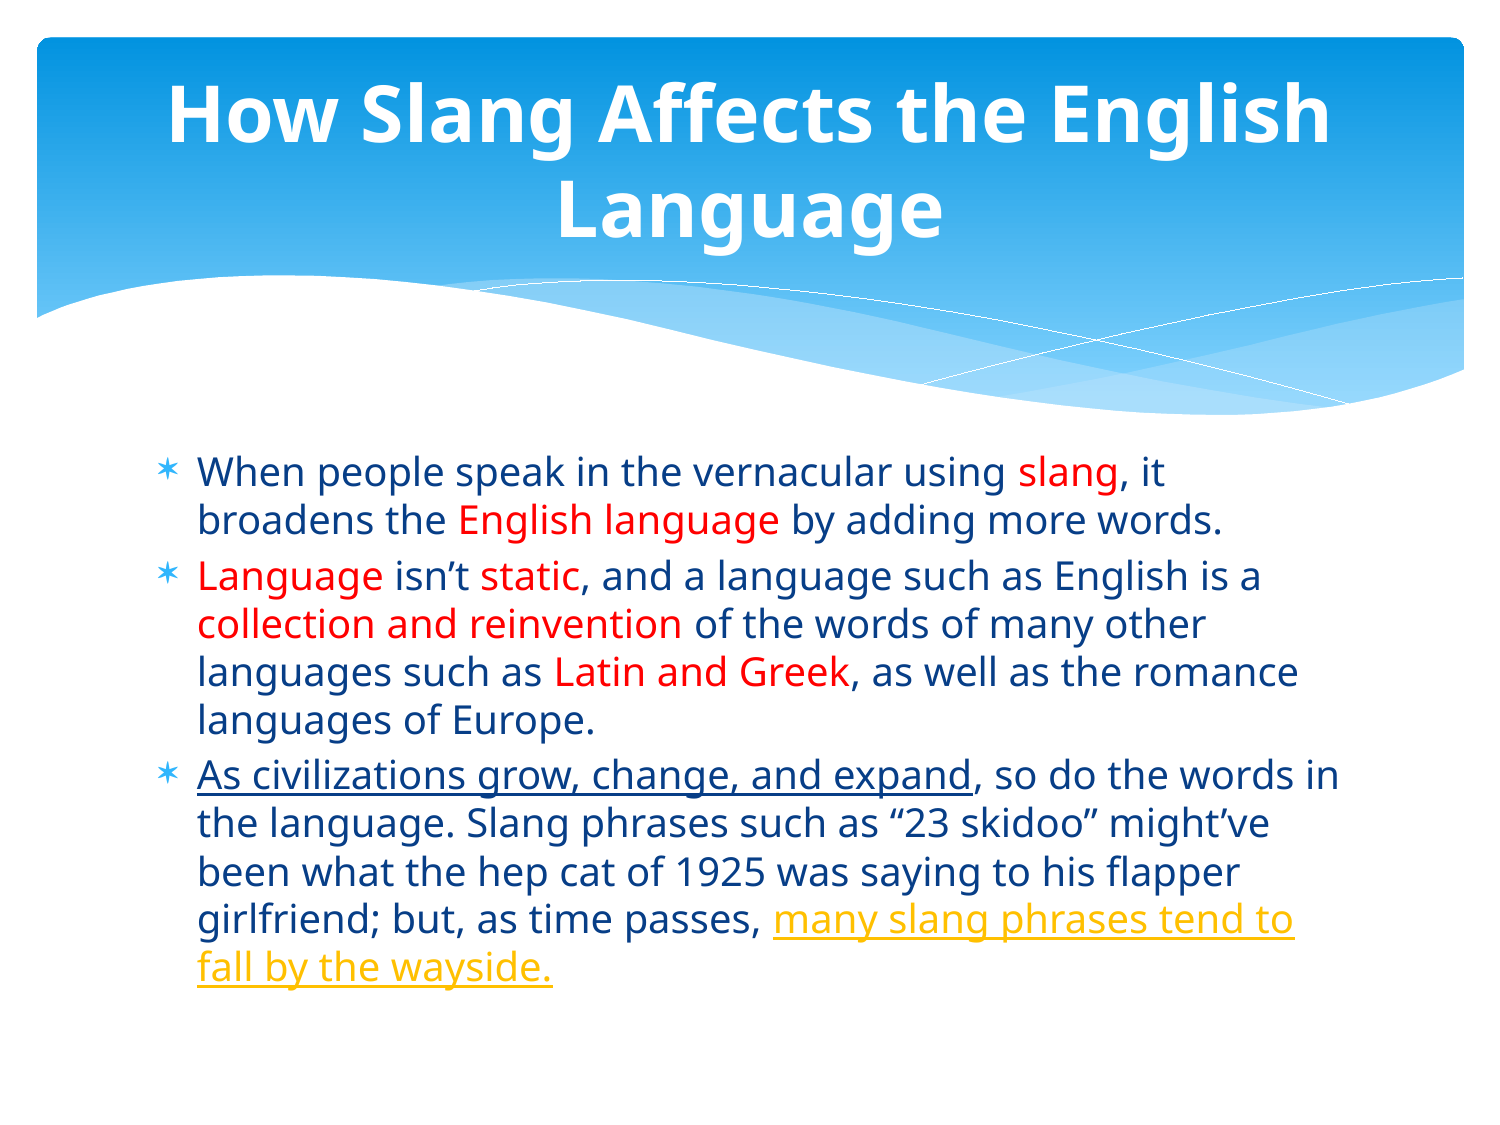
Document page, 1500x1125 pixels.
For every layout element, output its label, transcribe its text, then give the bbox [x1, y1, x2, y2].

title How Slang Affects the English Language [75, 55, 1425, 261]
list When people speak in the vernacular using slang, it broadens the English language by adding more words. Language isn’t static, and a language such as English is a collection and reinvention of the words of many other languages such as Latin and Greek, as well as the romance languages of Europe. As civilizations grow, change, and expand, so do the words in the language. Slang phrases such as “23 skidoo” might’ve been what the hep cat of 1925 was saying to his flapper girlfriend; but, as time passes, many slang phrases tend to fall by the wayside. [143, 438, 1359, 1005]
